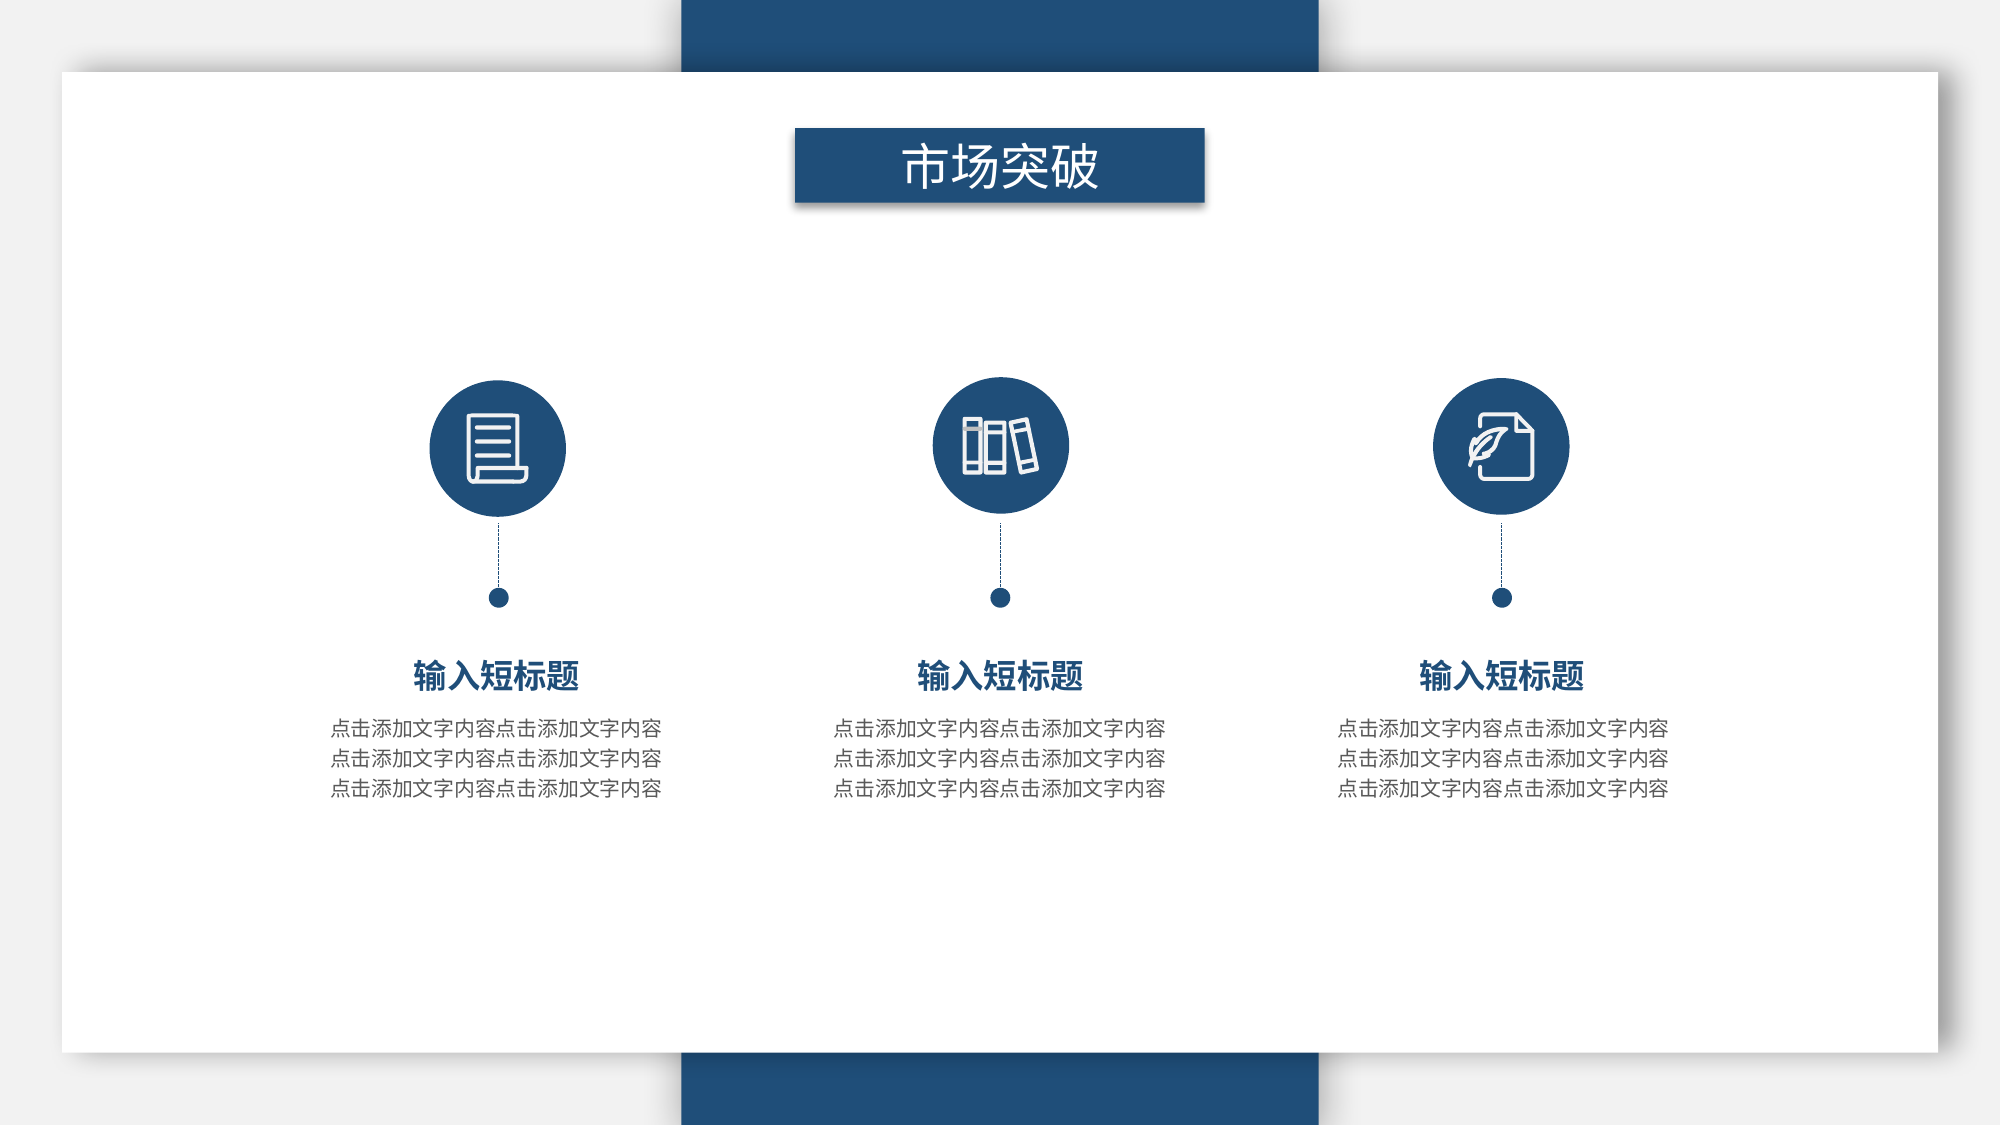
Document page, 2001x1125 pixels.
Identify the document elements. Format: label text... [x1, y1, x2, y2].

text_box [429, 380, 566, 517]
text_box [1492, 523, 1512, 608]
text_box 输入短标题 [1367, 648, 1637, 703]
text_box 点击添加文字内容点击添加文字内容点击添加文字内容点击添加文字内容点击添加文字内容点击添加文字内容 [330, 710, 664, 808]
text_box 输入短标题 [866, 648, 1135, 703]
text_box 输入短标题 [362, 648, 632, 703]
text_box 点击添加文字内容点击添加文字内容点击添加文字内容点击添加文字内容点击添加文字内容点击添加文字内容 [833, 710, 1168, 808]
text_box 市场突破 [795, 128, 1205, 203]
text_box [488, 523, 509, 608]
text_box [932, 377, 1070, 514]
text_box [1433, 378, 1570, 515]
text_box 点击添加文字内容点击添加文字内容点击添加文字内容点击添加文字内容点击添加文字内容点击添加文字内容 [1337, 710, 1671, 808]
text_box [990, 523, 1011, 608]
